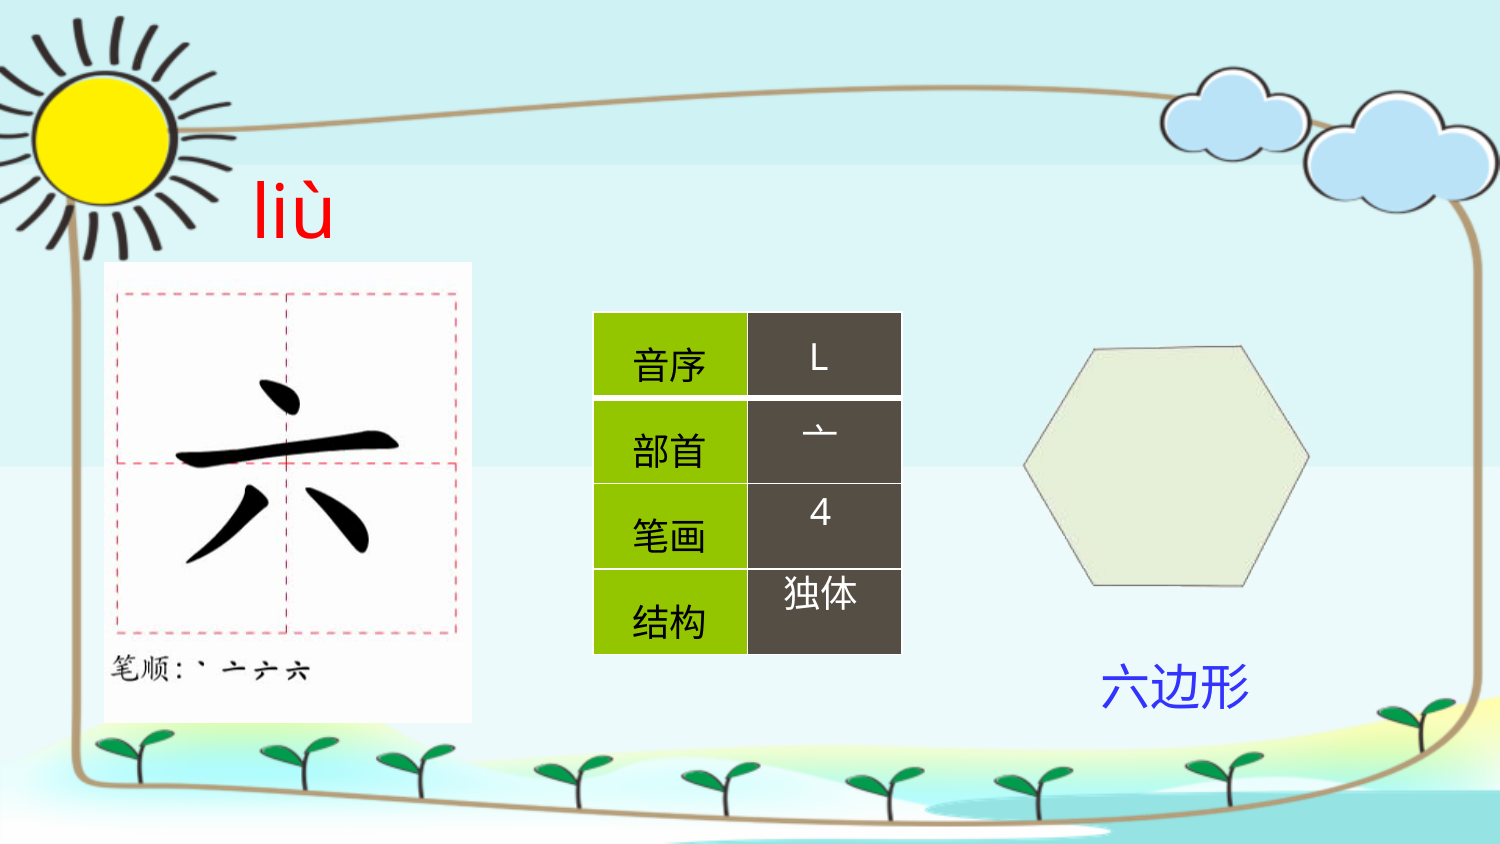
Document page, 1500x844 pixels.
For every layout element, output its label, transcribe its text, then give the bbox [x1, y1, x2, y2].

table_cell 部首 [594, 401, 747, 483]
text_box 独体 [768, 549, 873, 623]
table_cell [748, 401, 794, 483]
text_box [103, 261, 473, 724]
table_cell 结构 [594, 570, 747, 654]
table_cell [748, 570, 901, 654]
picture [0, 0, 1500, 844]
text_box 4 [794, 467, 847, 541]
table_header 音序 [594, 313, 747, 395]
text_box L [794, 312, 844, 386]
text_box liù [236, 155, 508, 261]
text_box 六边形 [995, 647, 1356, 723]
text_box 亠 [786, 396, 855, 470]
table_cell [748, 484, 901, 568]
table_cell [847, 401, 901, 483]
table_header [748, 313, 901, 395]
table_cell 笔画 [594, 484, 747, 568]
